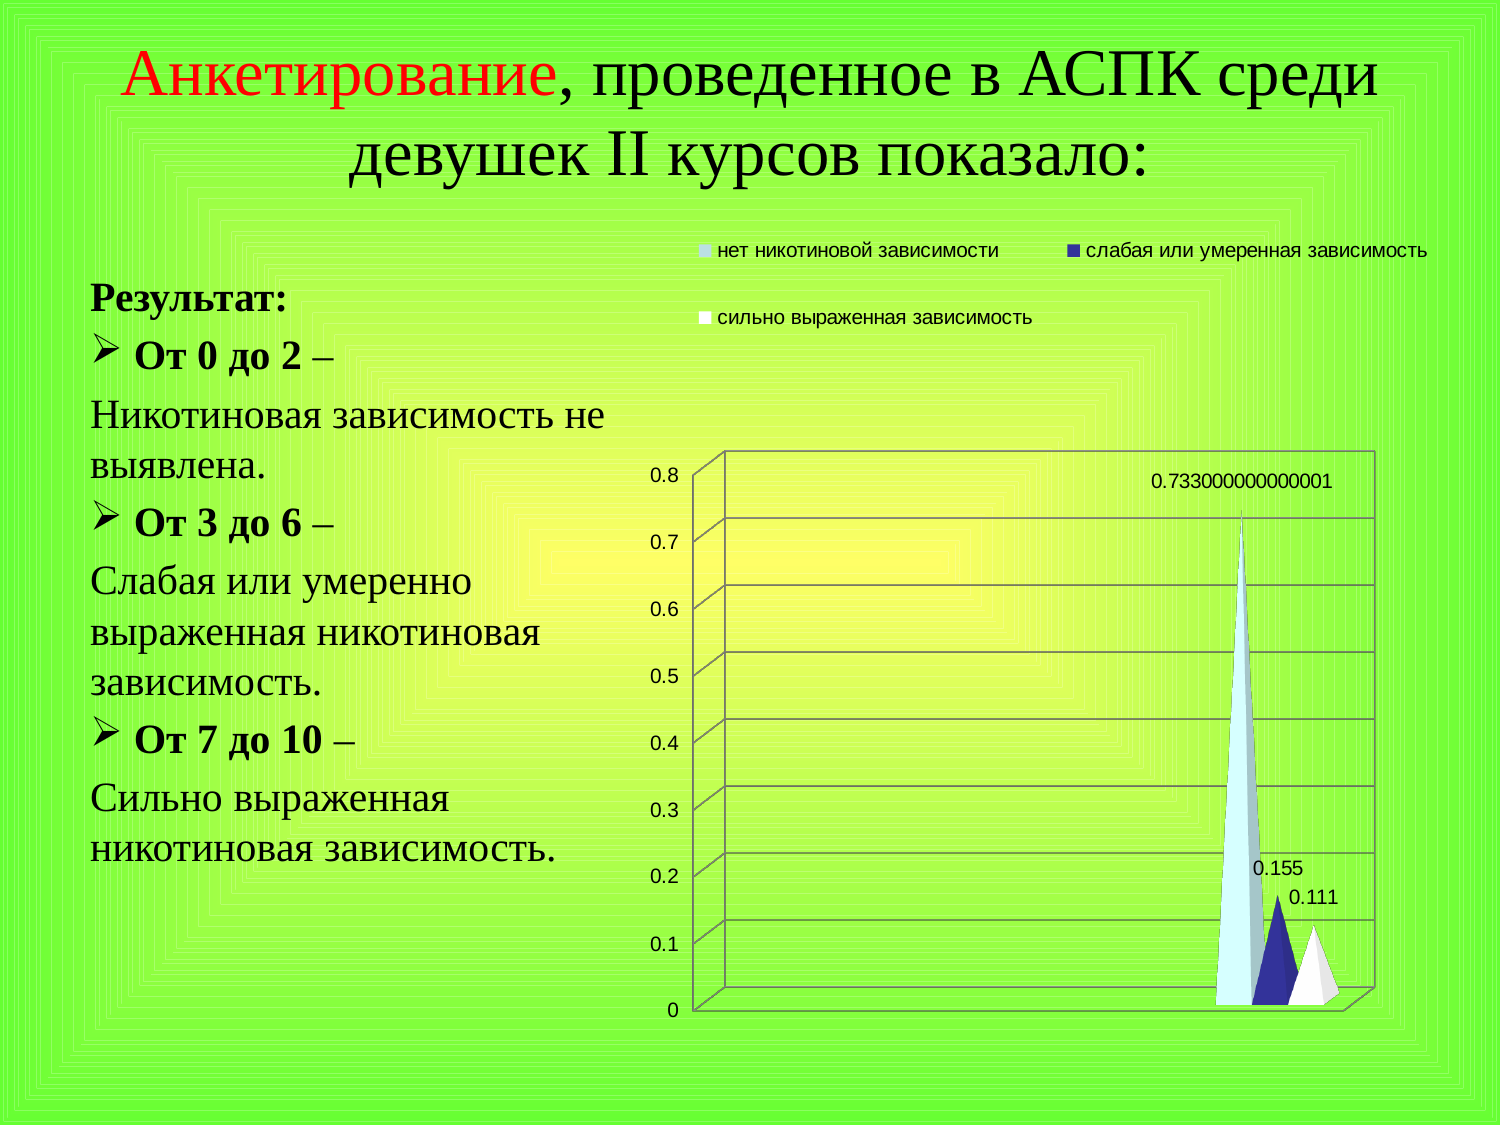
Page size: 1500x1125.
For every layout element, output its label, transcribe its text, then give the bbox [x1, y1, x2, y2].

list Результат: От 0 до 2 – Никотиновая зависимость не выявлена. От 3 до 6 – Слабая или умеренно выраженная никотиновая зависимость. От 7 до 10 – Сильно выраженная никотиновая зависимость. [75, 262, 555, 1005]
title Анкетирование, проведенное в АСПК среди девушек II курсов показало: [75, 45, 1425, 173]
chart [560, 172, 1471, 1071]
